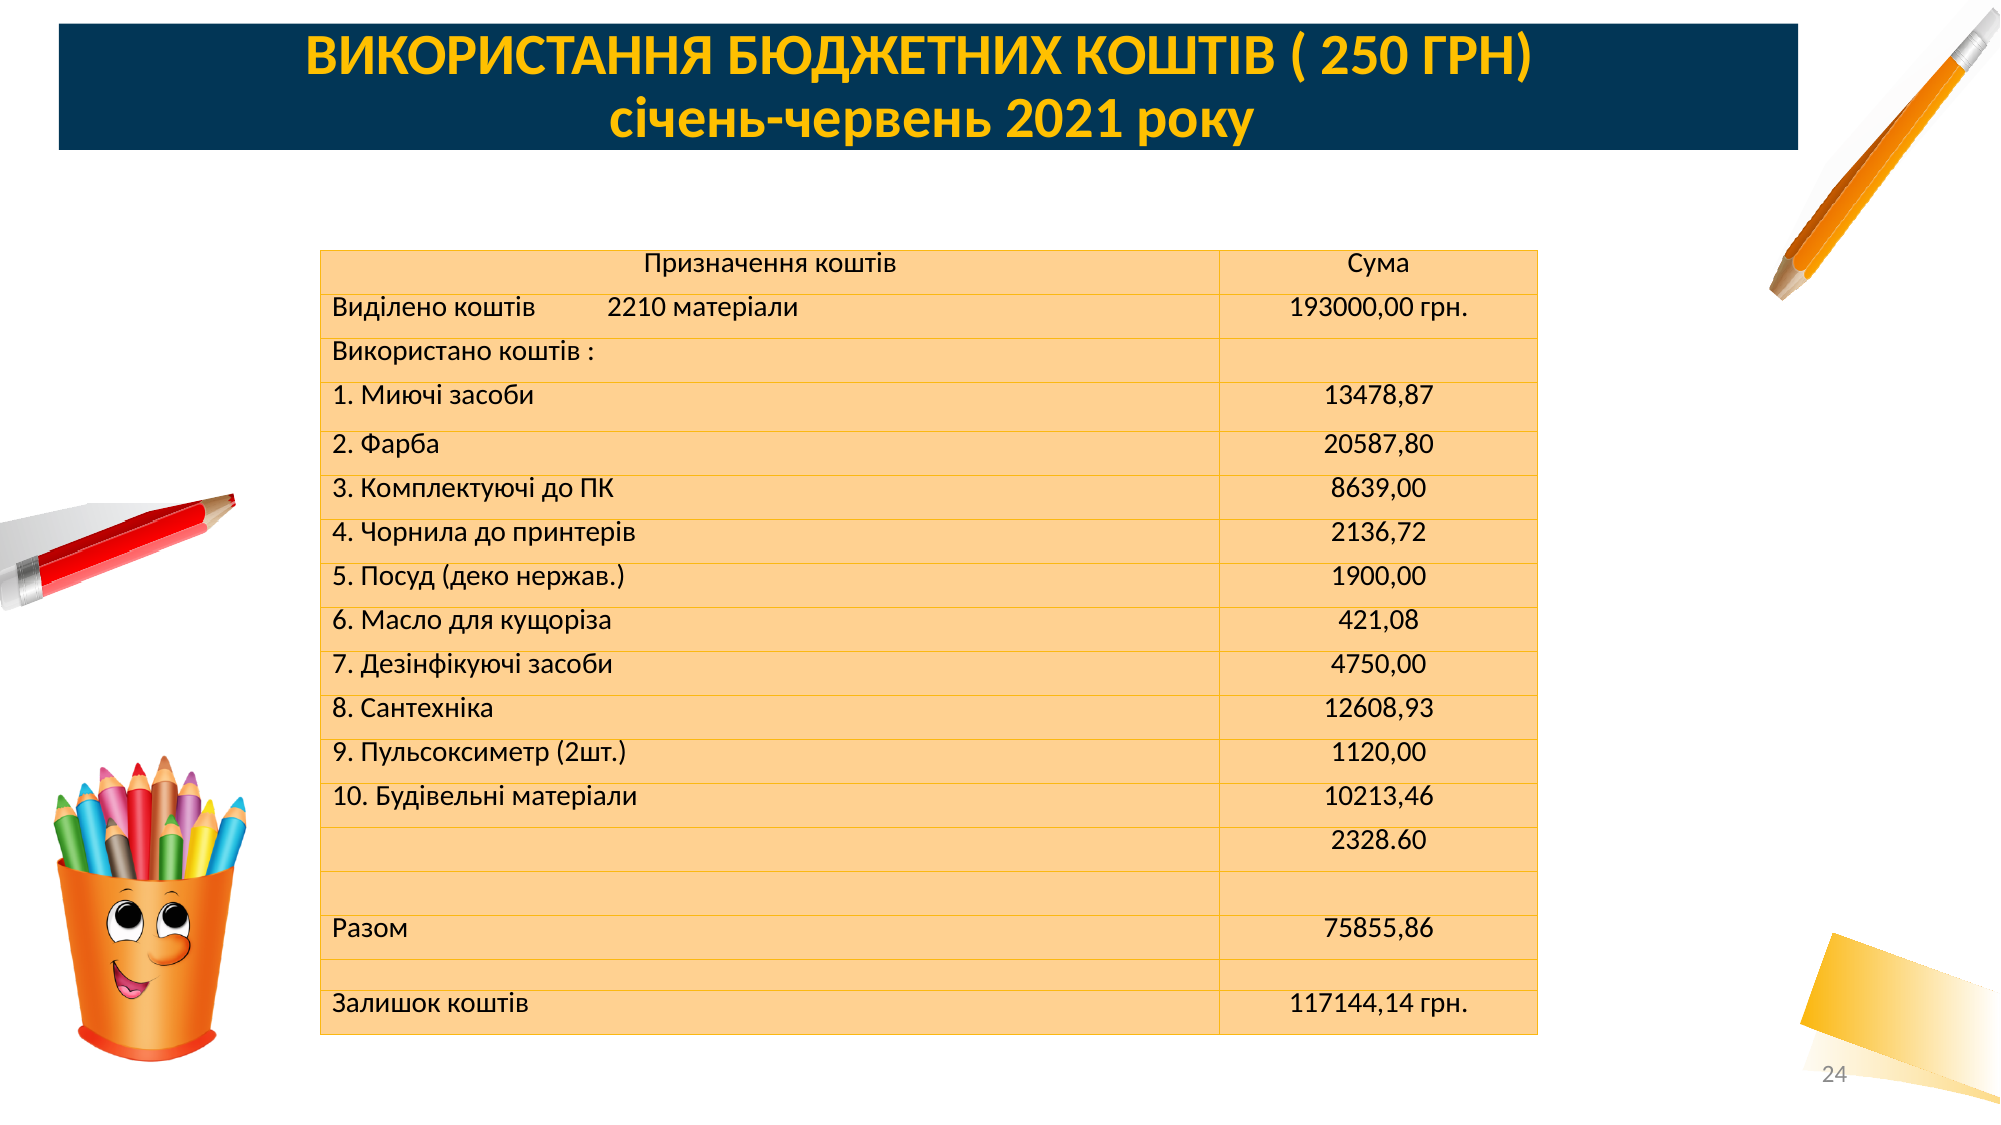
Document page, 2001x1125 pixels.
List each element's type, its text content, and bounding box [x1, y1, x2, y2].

table_cell [321, 960, 1219, 990]
table_cell Виділено коштів 2210 матеріали [321, 295, 1219, 338]
title ВИКОРИСТАННЯ БЮДЖЕТНИХ КОШТІВ ( 250 ГРН) січень-червень 2021 року [58, 23, 1799, 150]
table_cell 6. Масло для кущоріза [321, 608, 1219, 651]
picture [47, 754, 252, 1071]
table_cell [321, 872, 1219, 915]
table_cell Використано коштів : [321, 339, 1219, 382]
table_cell 4. Чорнила до принтерів [321, 520, 1219, 563]
picture [0, 493, 248, 613]
table_cell 8639,00 [1220, 476, 1537, 519]
table_header Сума [1220, 251, 1537, 294]
table_cell 13478,87 [1220, 383, 1537, 431]
table_cell Разом [321, 916, 1219, 959]
table_cell Залишок коштів [321, 991, 1219, 1034]
table_cell 10213,46 [1220, 784, 1537, 827]
table_cell 75855,86 [1220, 916, 1537, 959]
table_cell 8. Сантехніка [321, 696, 1219, 739]
table_cell 2136,72 [1220, 520, 1537, 563]
table_cell 3. Комплектуючі до ПК [321, 476, 1219, 519]
table_cell 5. Посуд (деко нержав.) [321, 564, 1219, 607]
table_cell [321, 828, 1219, 871]
table_cell 117144,14 грн. [1220, 991, 1537, 1034]
table_cell 1. Миючі засоби [321, 383, 1219, 431]
table_cell [1220, 872, 1537, 915]
table_cell 12608,93 [1220, 696, 1537, 739]
table_cell 1120,00 [1220, 740, 1537, 783]
table_cell [1220, 960, 1537, 990]
slide_number 24 [1412, 1042, 1863, 1103]
table_cell 9. Пульсоксиметр (2шт.) [321, 740, 1219, 783]
table_cell 1900,00 [1220, 564, 1537, 607]
table_cell 193000,00 грн. [1220, 295, 1537, 338]
picture [1755, 0, 2000, 322]
table_cell 421,08 [1220, 608, 1537, 651]
table_cell 7. Дезінфікуючі засоби [321, 652, 1219, 695]
table_cell [1220, 339, 1537, 382]
table_cell 4750,00 [1220, 652, 1537, 695]
table_cell 2. Фарба [321, 432, 1219, 475]
table_cell 20587,80 [1220, 432, 1537, 475]
table_header Призначення коштів [321, 251, 1219, 294]
table_cell 2328.60 [1220, 828, 1537, 871]
table_cell 10. Будівельні матеріали [321, 784, 1219, 827]
